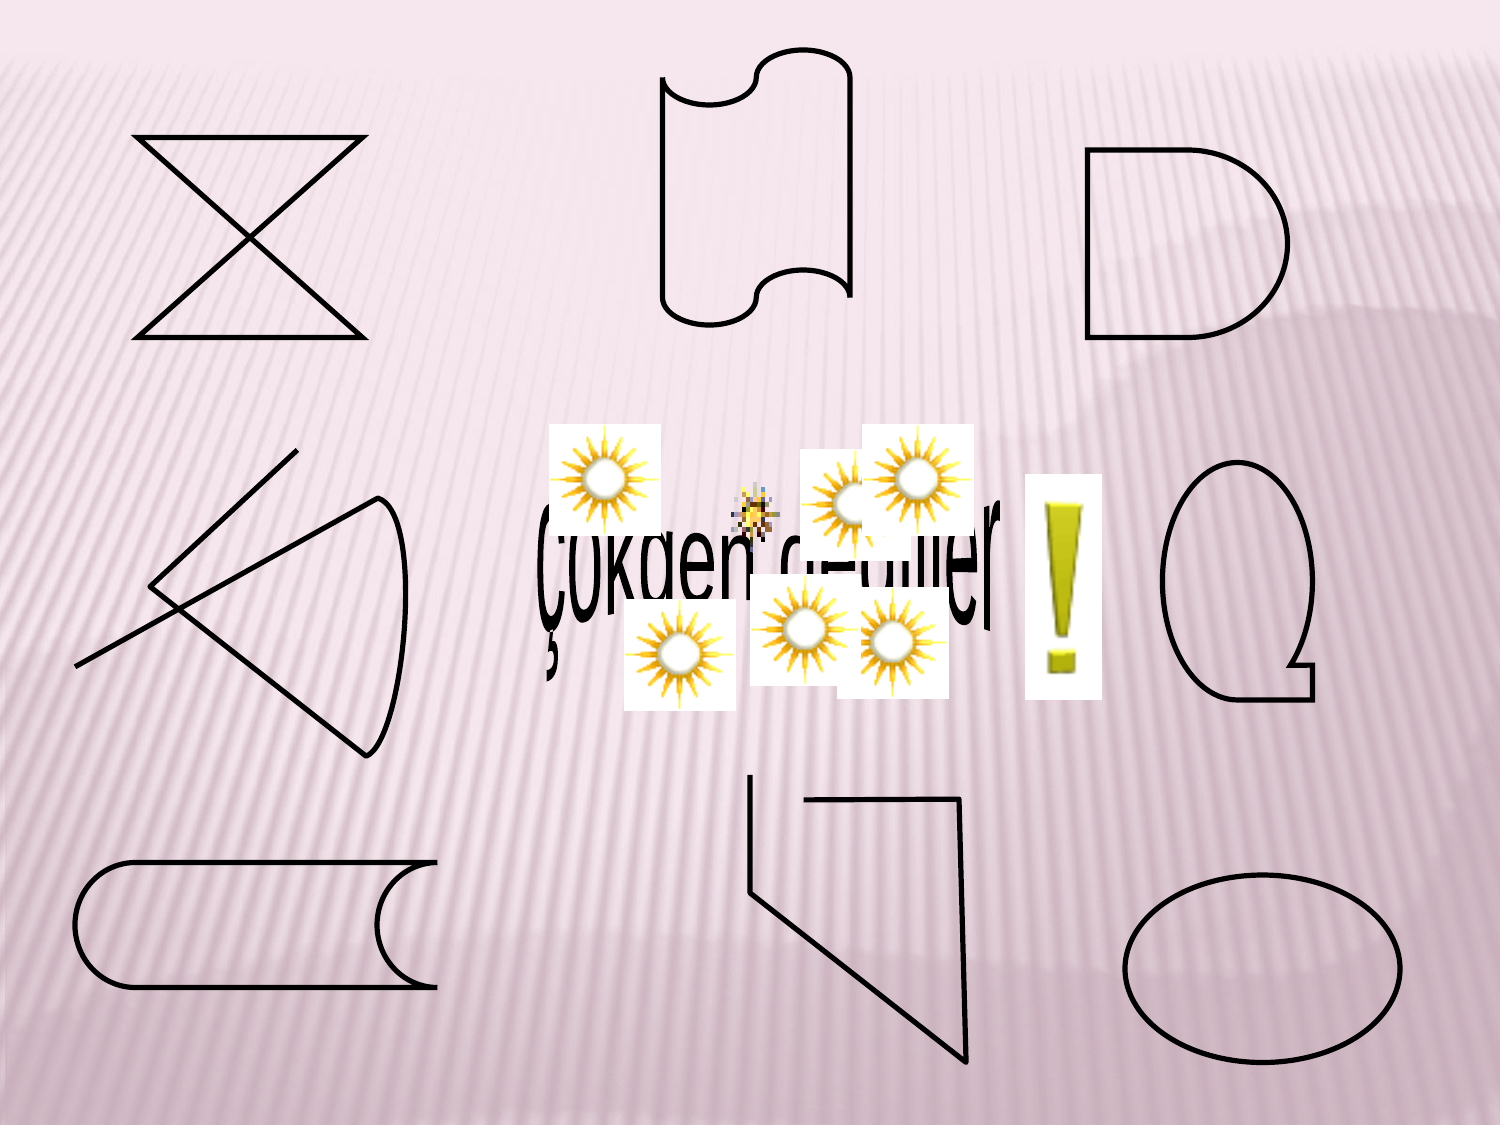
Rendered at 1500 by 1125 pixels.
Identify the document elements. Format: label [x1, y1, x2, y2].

text_box [749, 774, 967, 1063]
text_box [75, 449, 406, 757]
picture [799, 449, 911, 561]
picture [862, 424, 974, 536]
text_box [1125, 875, 1401, 1063]
picture [749, 574, 949, 699]
picture [1024, 474, 1102, 701]
picture [624, 599, 736, 711]
text_box [137, 137, 363, 338]
picture [549, 424, 661, 536]
text_box [1162, 462, 1313, 700]
text_box [74, 862, 438, 988]
picture [712, 462, 788, 563]
text_box [1087, 149, 1288, 338]
text_box [662, 49, 850, 326]
